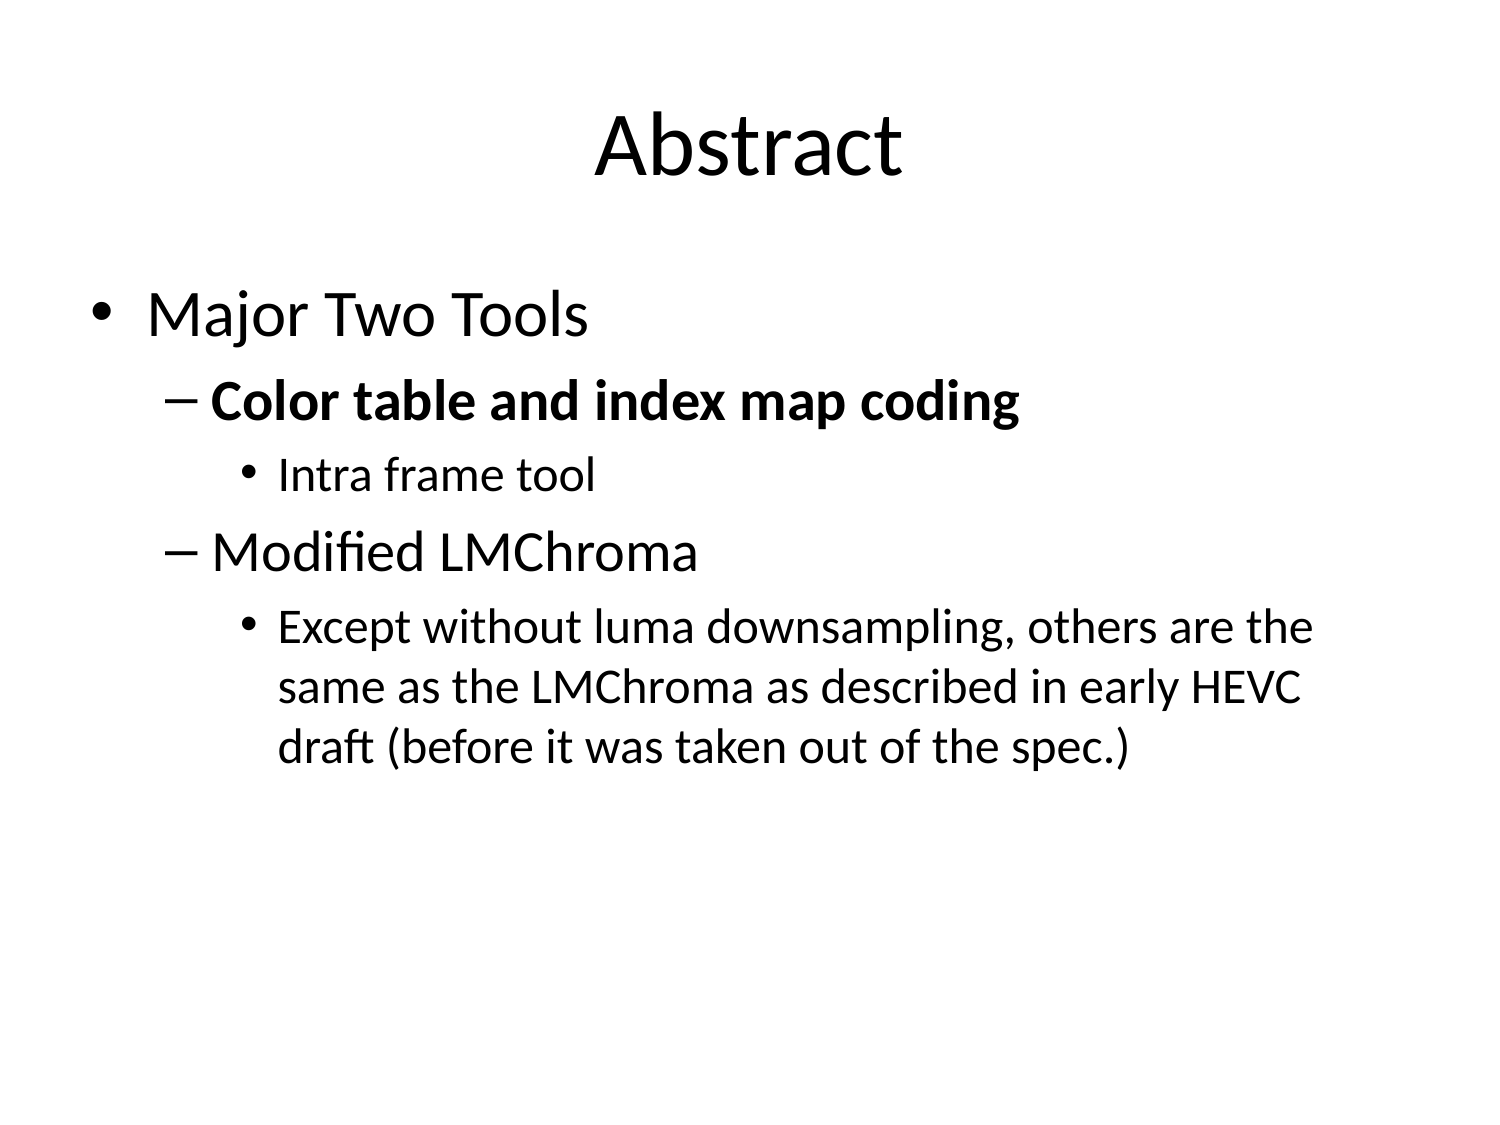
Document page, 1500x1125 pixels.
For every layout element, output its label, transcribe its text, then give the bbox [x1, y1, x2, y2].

list Major Two Tools Color table and index map coding Intra frame tool Modified LMChroma Except without luma downsampling, others are the same as the LMChroma as described in early HEVC draft (before it was taken out of the spec.) [75, 262, 1425, 1005]
title Abstract [75, 45, 1425, 233]
